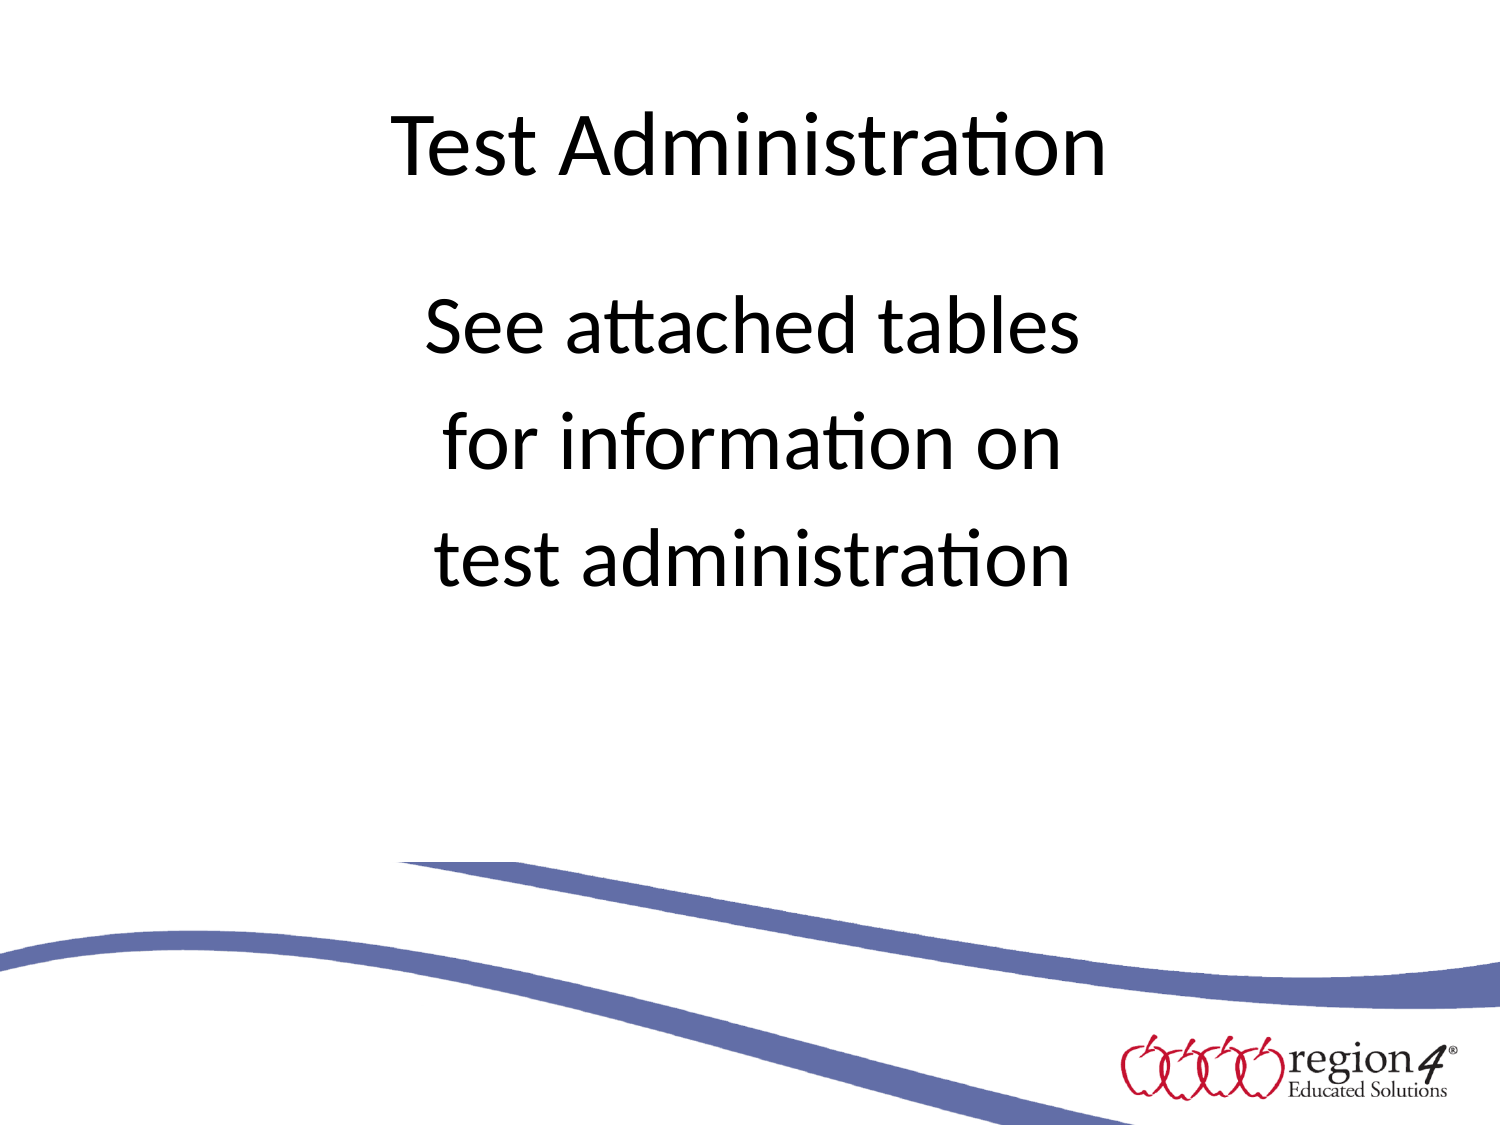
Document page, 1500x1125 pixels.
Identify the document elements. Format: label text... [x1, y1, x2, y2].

picture [0, 862, 1500, 1125]
list See attached tables for information on test administration [150, 262, 1375, 1005]
title Test Administration [75, 45, 1425, 233]
